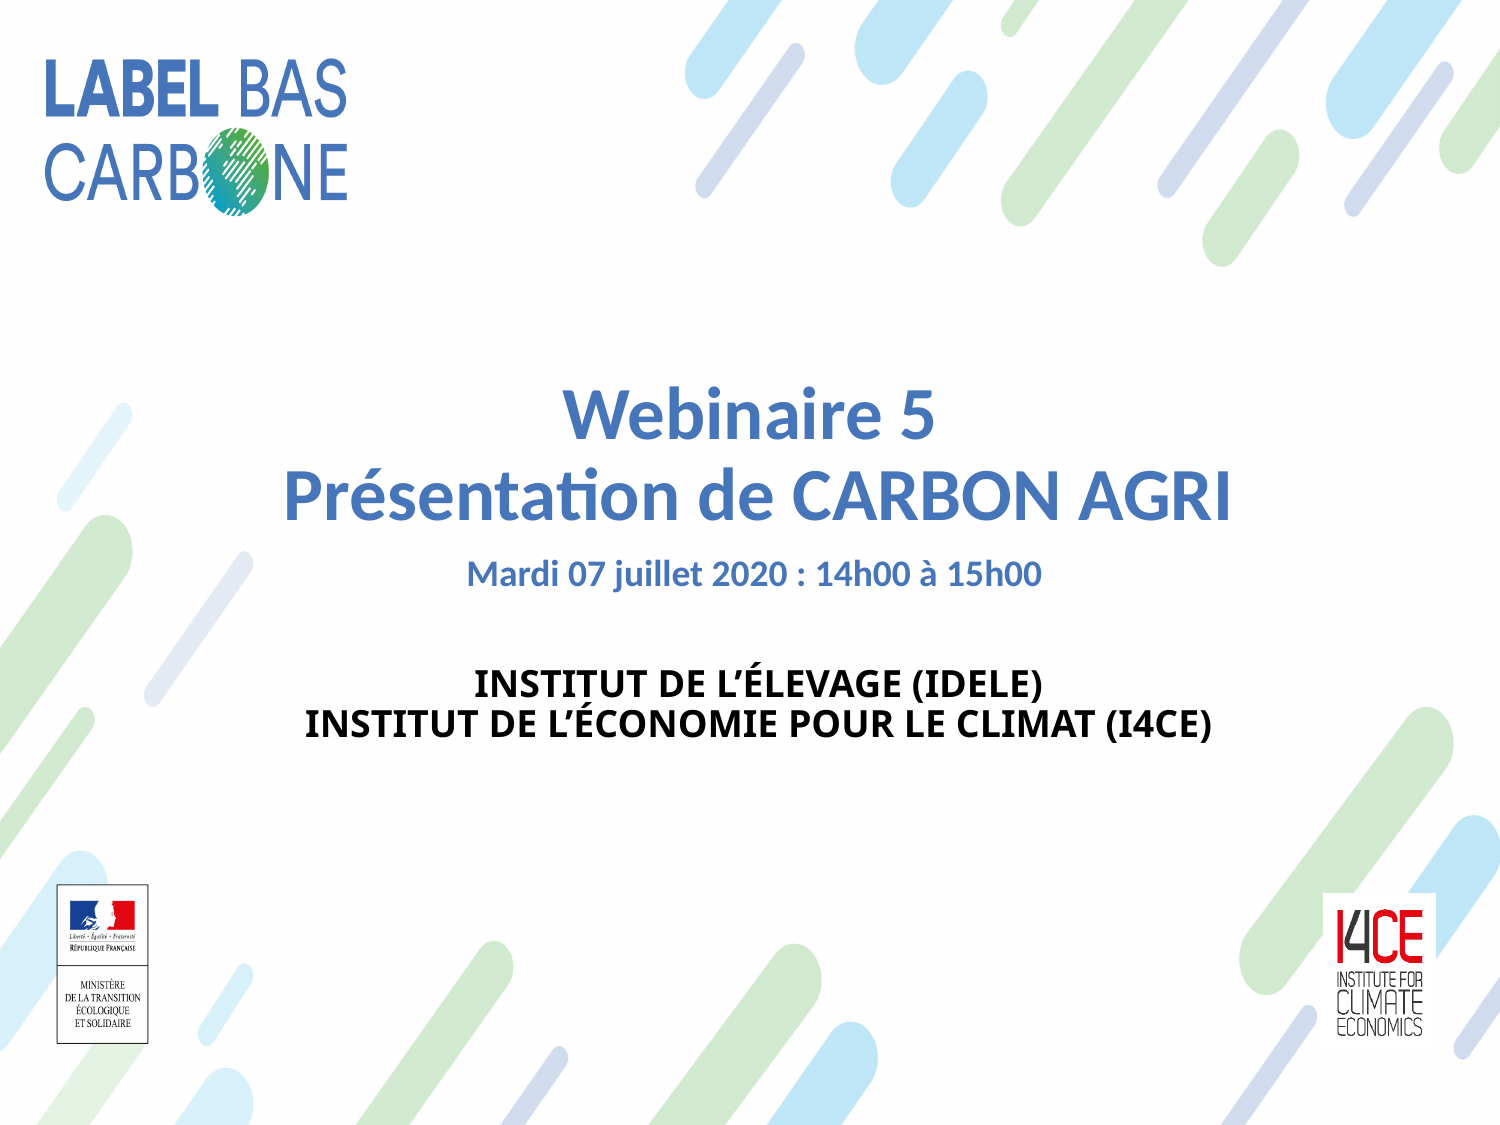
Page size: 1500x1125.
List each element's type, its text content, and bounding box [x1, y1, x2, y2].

picture [0, 0, 1500, 1125]
text_box Webinaire 5 Présentation de CARBON AGRI Mardi 07 juillet 2020 : 14h00 à 15h00 Institut de l’élevage (idele) Institut de l’Économie pour le Climat (I4CE) [111, 292, 1406, 902]
